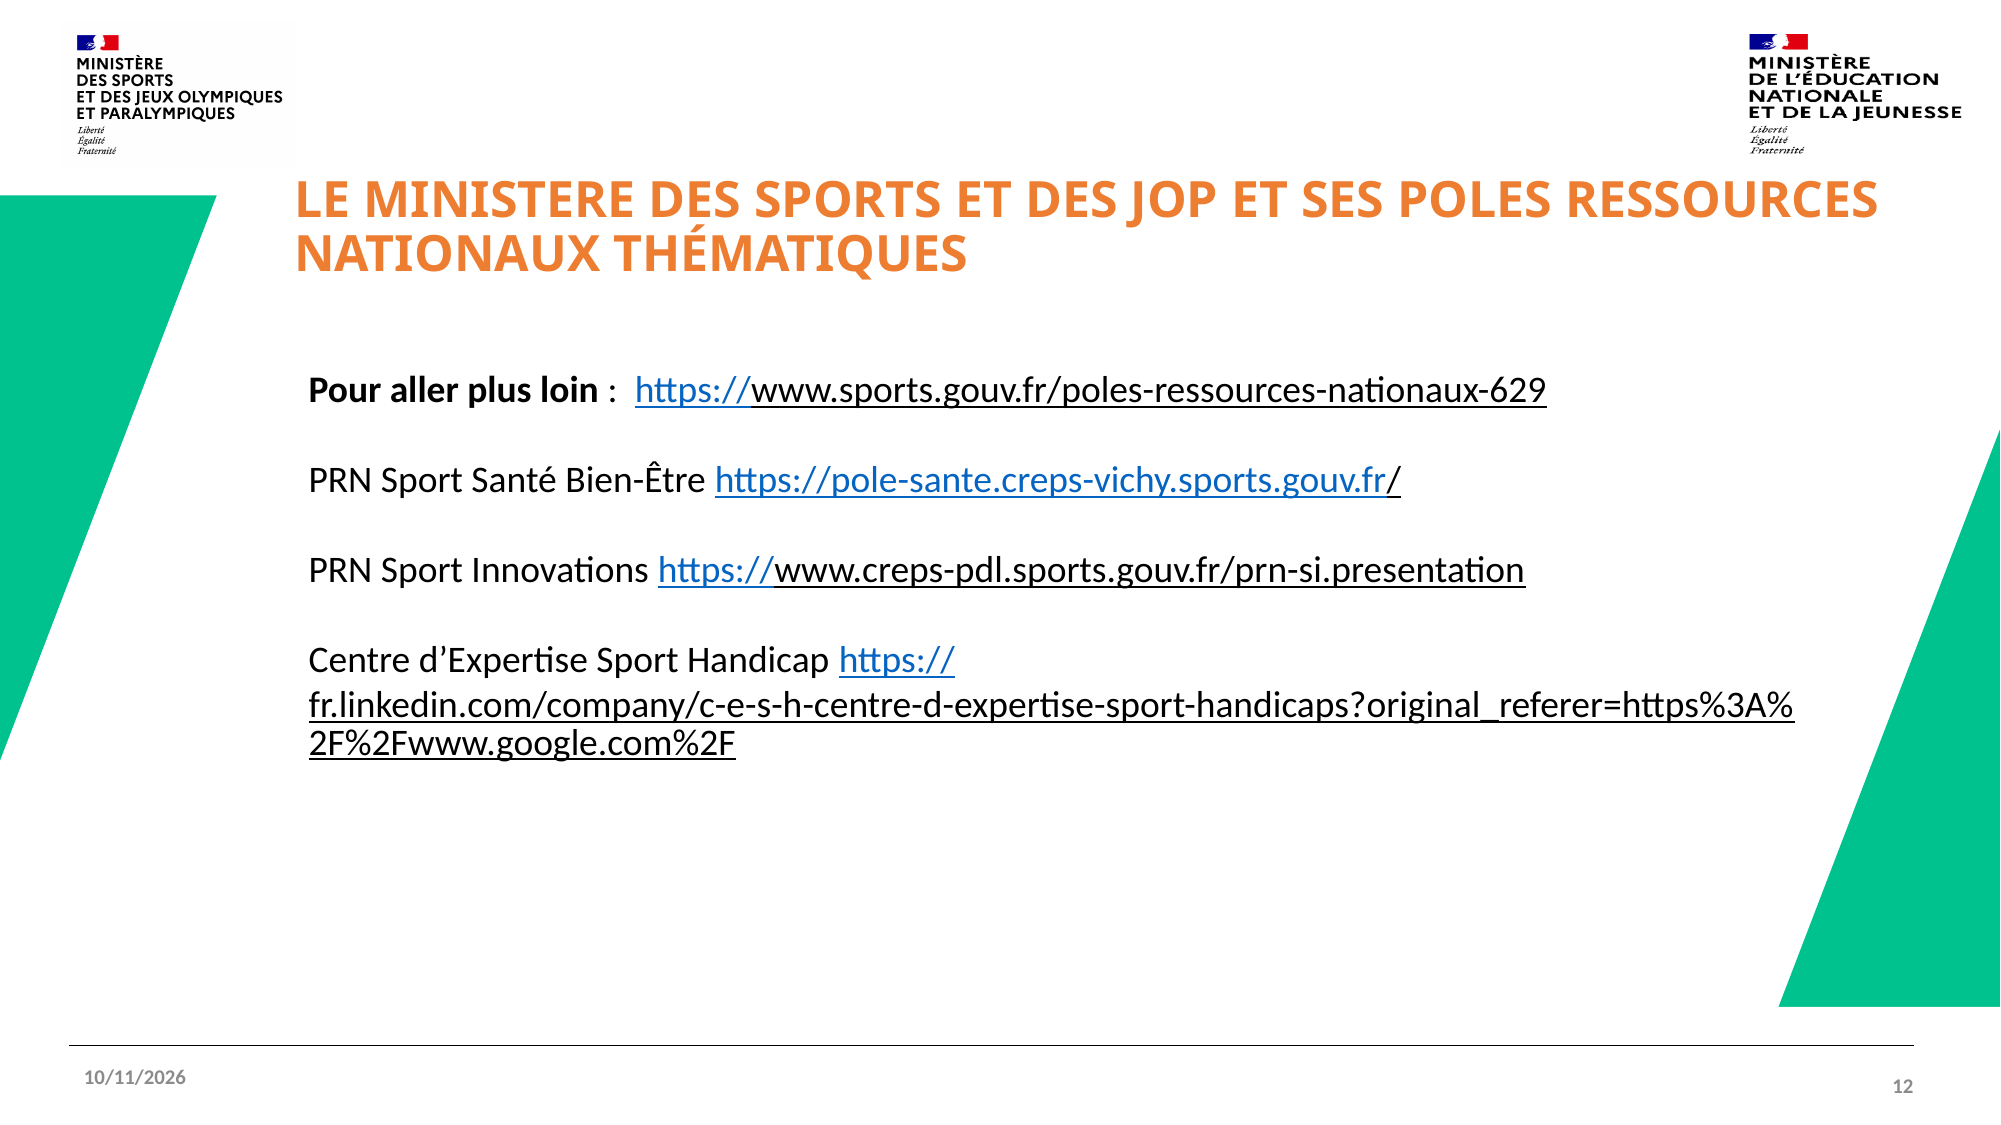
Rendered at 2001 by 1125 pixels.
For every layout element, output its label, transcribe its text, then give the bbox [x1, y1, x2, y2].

title LE MINISTERE DES SPORTS ET DES JOP ET SES POLES RESSOURCES NATIONAUX Thématiques [279, 154, 1914, 303]
picture [62, 20, 297, 169]
picture [1749, 34, 1963, 155]
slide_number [69, 1046, 519, 1107]
text_box Pour aller plus loin : https://www.sports.gouv.fr/poles-ressources-nationaux-629 PRN Sport Santé Bien-Être https://pole-sante.creps-vichy.sports.gouv.fr/ PRN Sport Innovations https://www.creps-pdl.sports.gouv.fr/prn-si.presentation Centre d’Expertise Sport Handicap https://fr.linkedin.com/company/c-e-s-h-centre-d-expertise-sport-handicaps?original_referer=https%3A%2F%2Fwww.google.com%2F [293, 357, 1813, 883]
slide_number 12 [1618, 1046, 1914, 1125]
